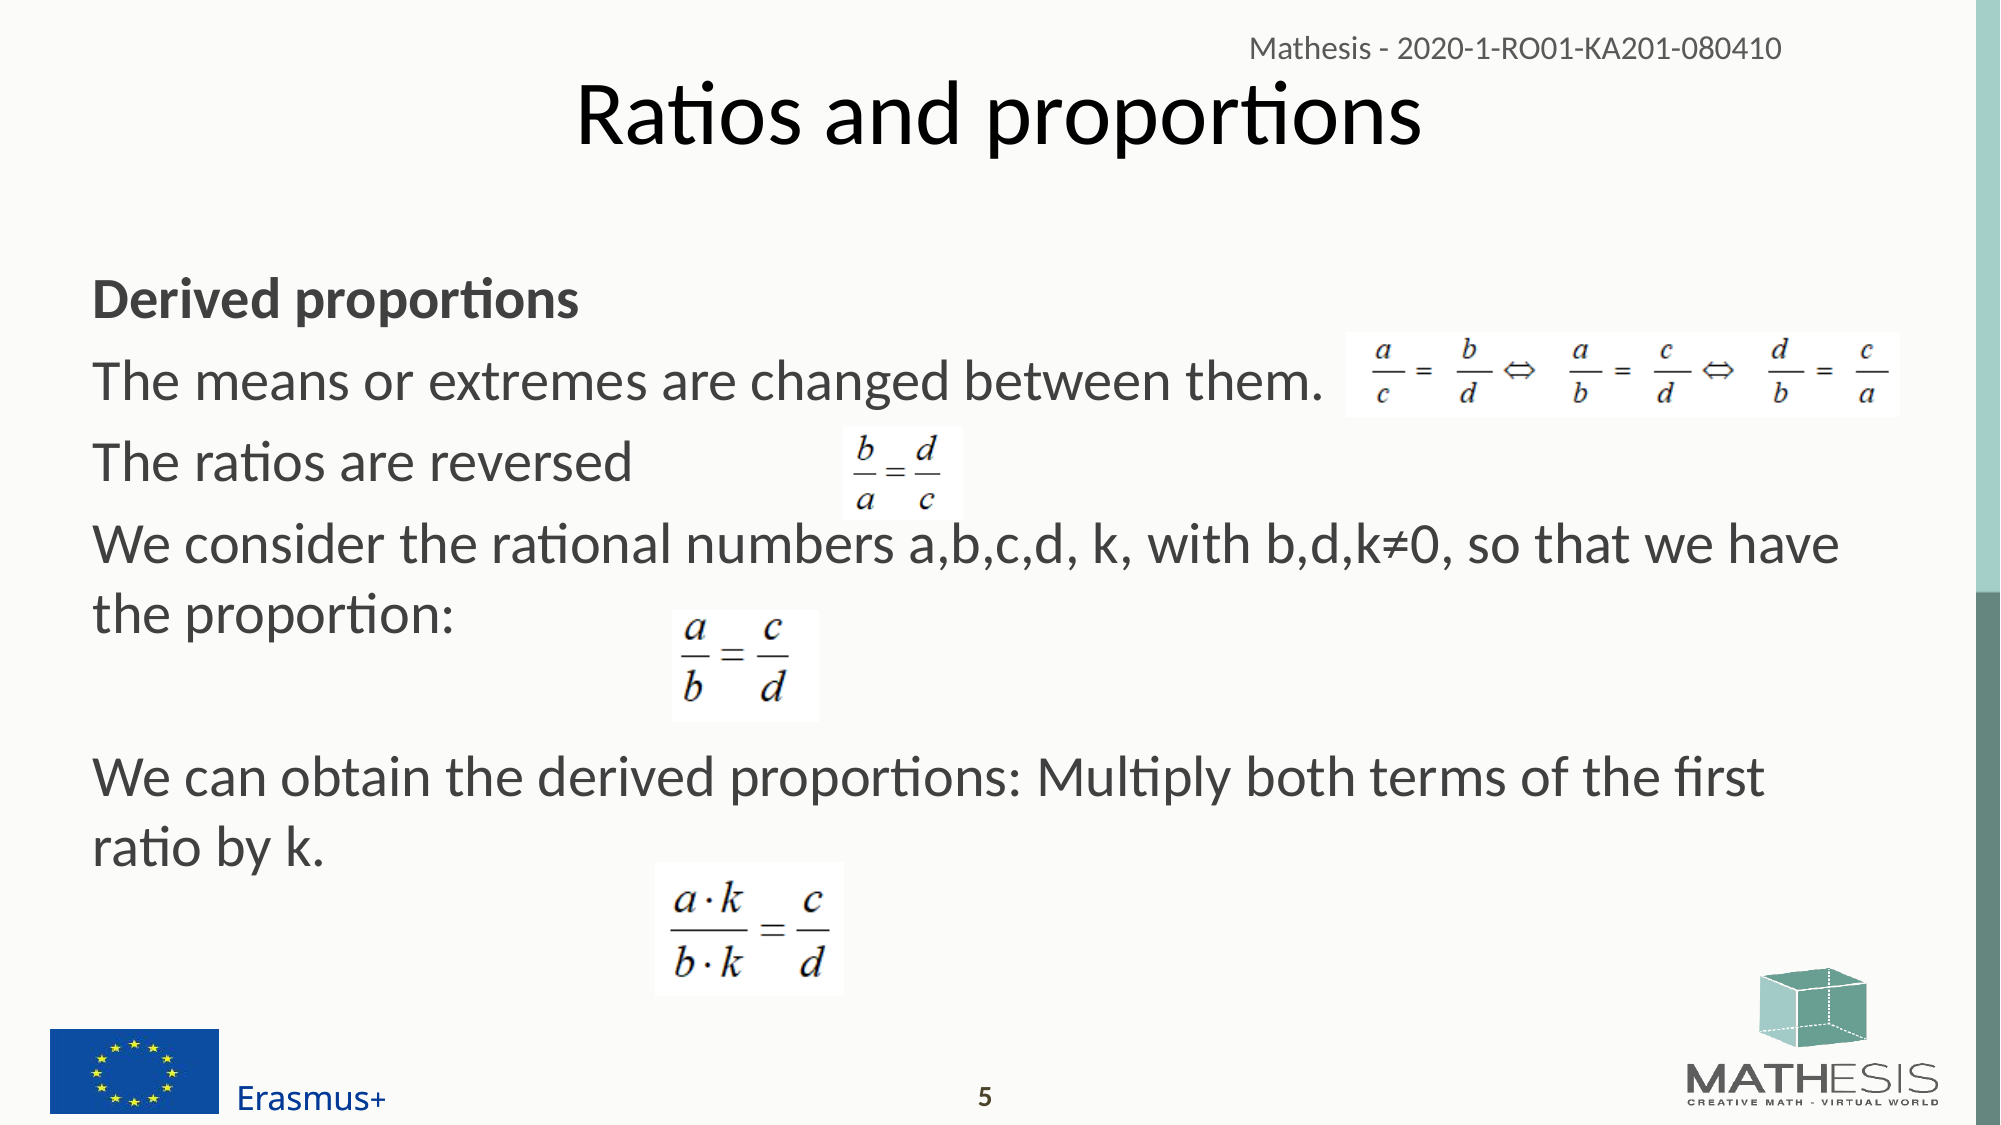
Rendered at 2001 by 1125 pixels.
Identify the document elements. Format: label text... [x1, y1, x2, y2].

list Derived proportions The means or extremes are changed between them. The ratios are reversed We consider the rational numbers a,b,c,d, k, with b,d,k≠0, so that we have the proportion: We can obtain the derived proportions: Multiply both terms of the first ratio by k. [78, 252, 1879, 996]
picture [672, 610, 819, 722]
title Ratios and proportions [99, 45, 1900, 233]
picture [50, 1029, 219, 1114]
picture [1346, 332, 1901, 418]
picture [655, 862, 844, 996]
picture [842, 427, 963, 521]
